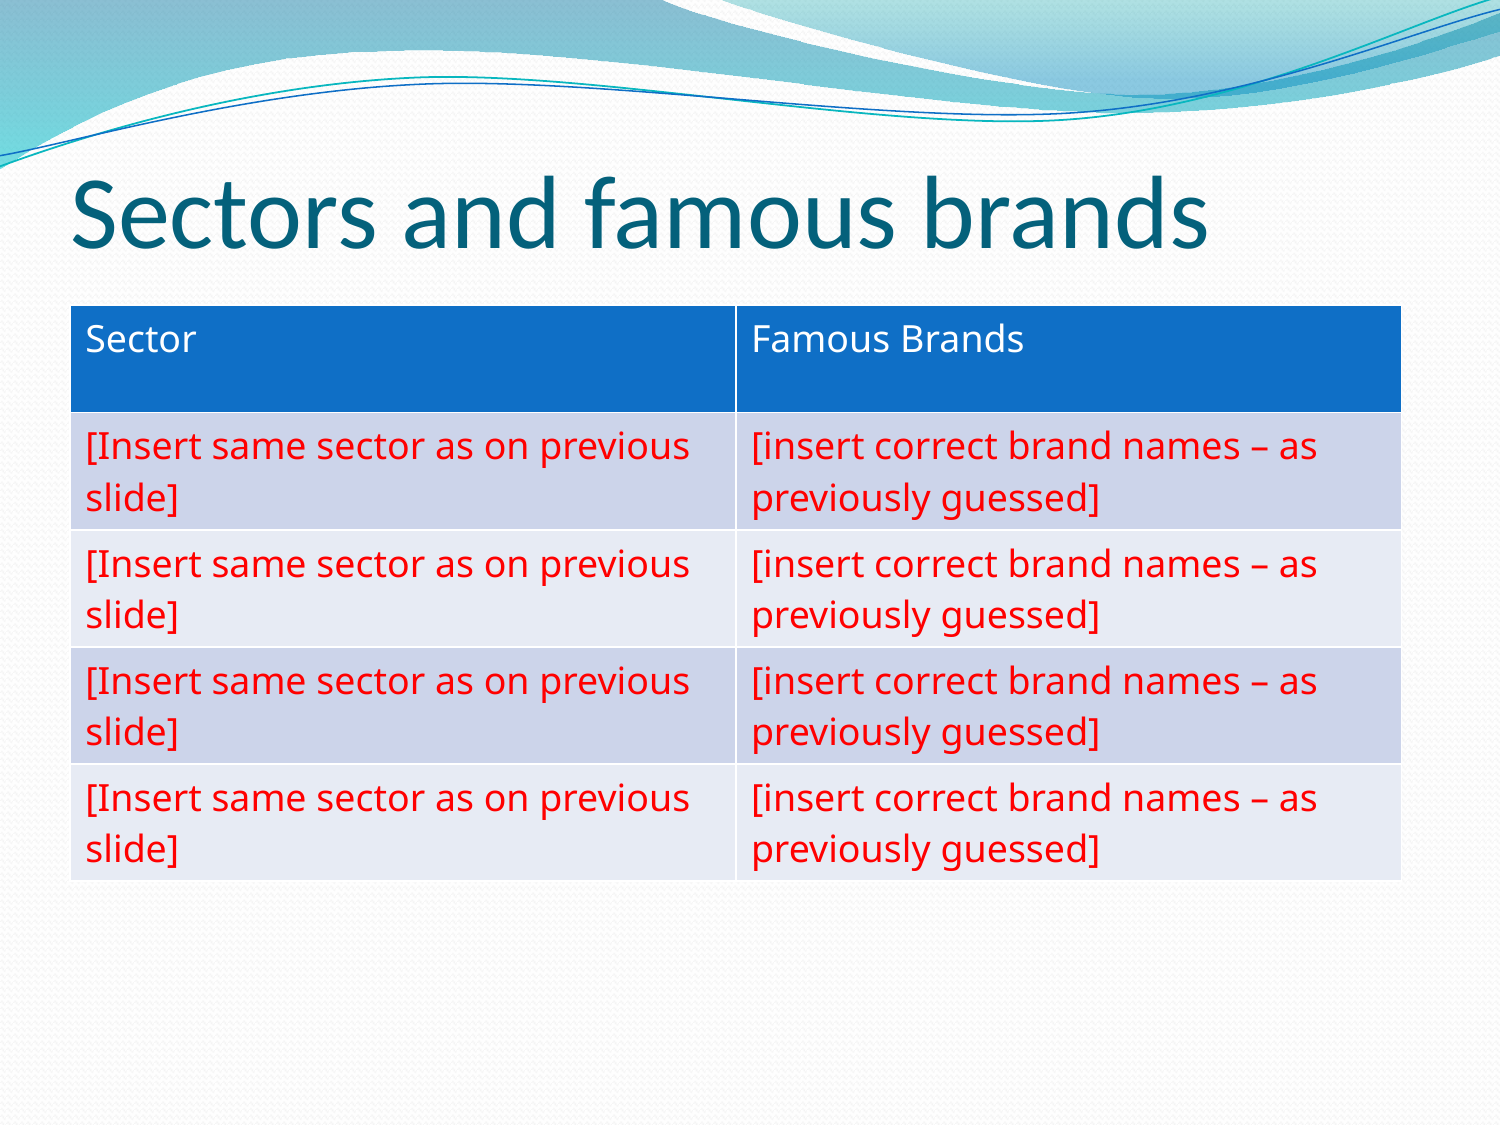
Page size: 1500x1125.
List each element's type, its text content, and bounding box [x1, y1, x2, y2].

table_cell [insert correct brand names – as previously guessed] [737, 765, 1401, 880]
table_cell [Insert same sector as on previous slide] [71, 765, 735, 880]
table_cell [Insert same sector as on previous slide] [71, 413, 735, 529]
table_cell [insert correct brand names – as previously guessed] [737, 413, 1401, 529]
table_header Sector [71, 306, 735, 412]
title Sectors and famous brands [70, 58, 1421, 270]
table_cell [insert correct brand names – as previously guessed] [737, 648, 1401, 763]
table_cell [Insert same sector as on previous slide] [71, 648, 735, 763]
table_cell [Insert same sector as on previous slide] [71, 531, 735, 646]
table_header Famous Brands [737, 306, 1401, 412]
table_cell [insert correct brand names – as previously guessed] [737, 531, 1401, 646]
